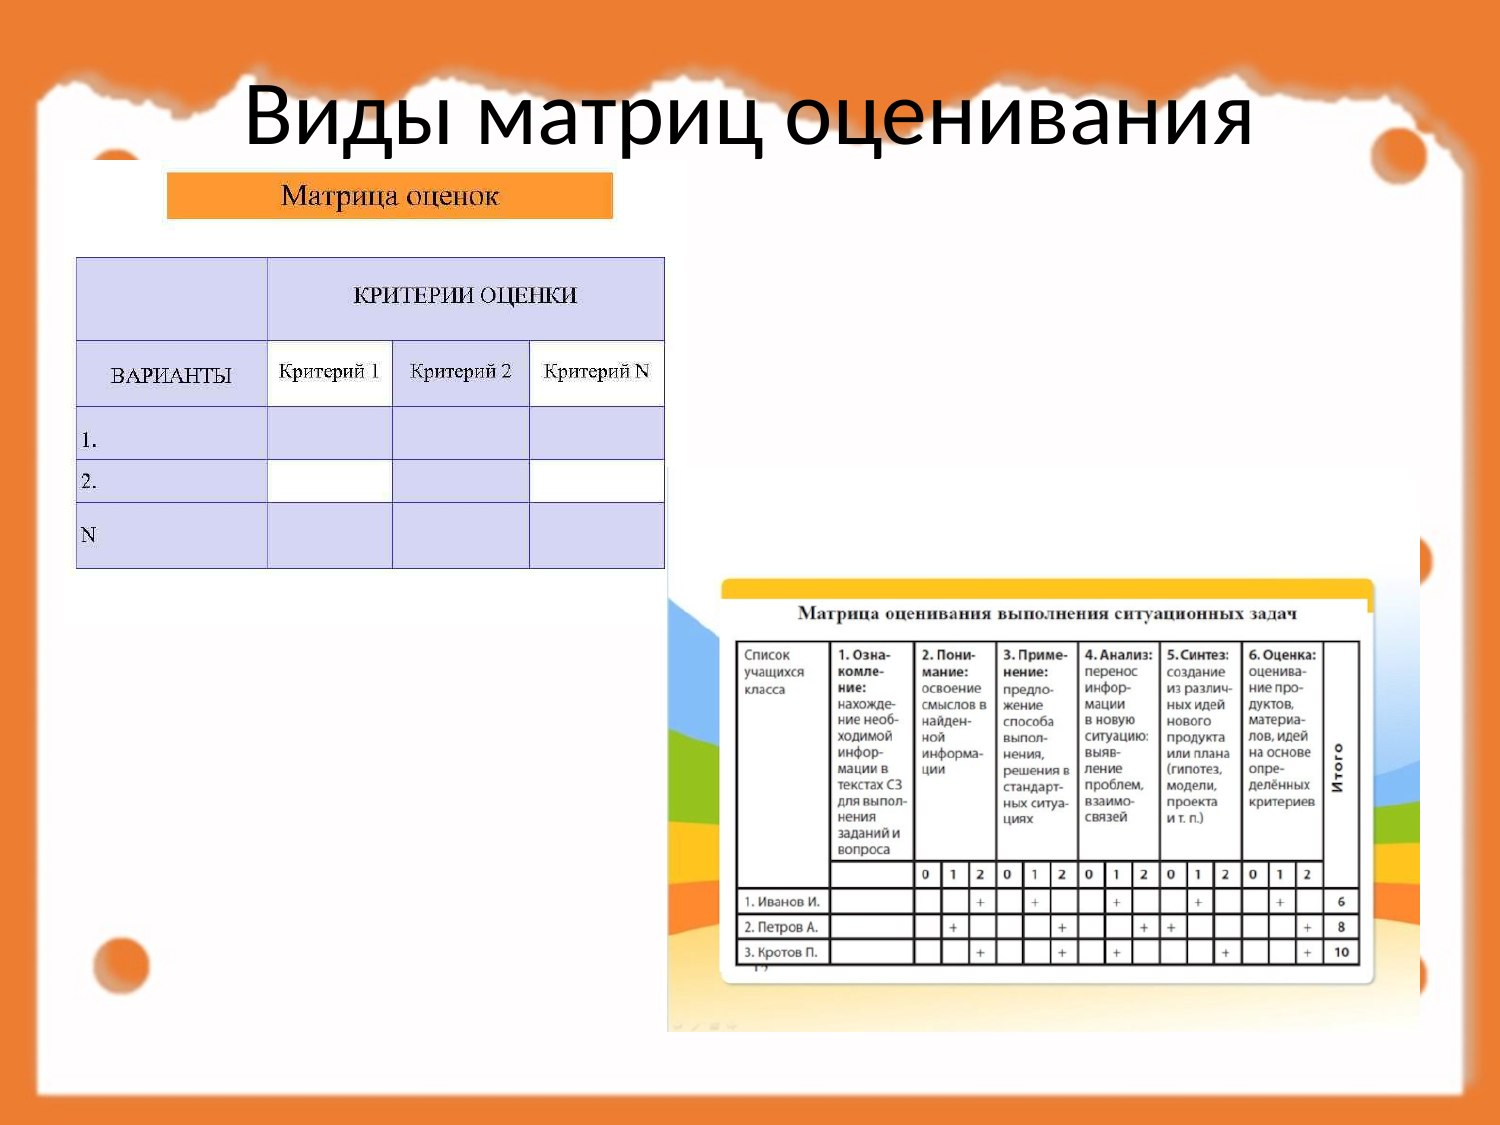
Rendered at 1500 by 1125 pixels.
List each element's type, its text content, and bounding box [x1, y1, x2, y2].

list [64, 160, 686, 627]
picture [0, 0, 1500, 1125]
title Виды матриц оценивания [75, 45, 1425, 233]
